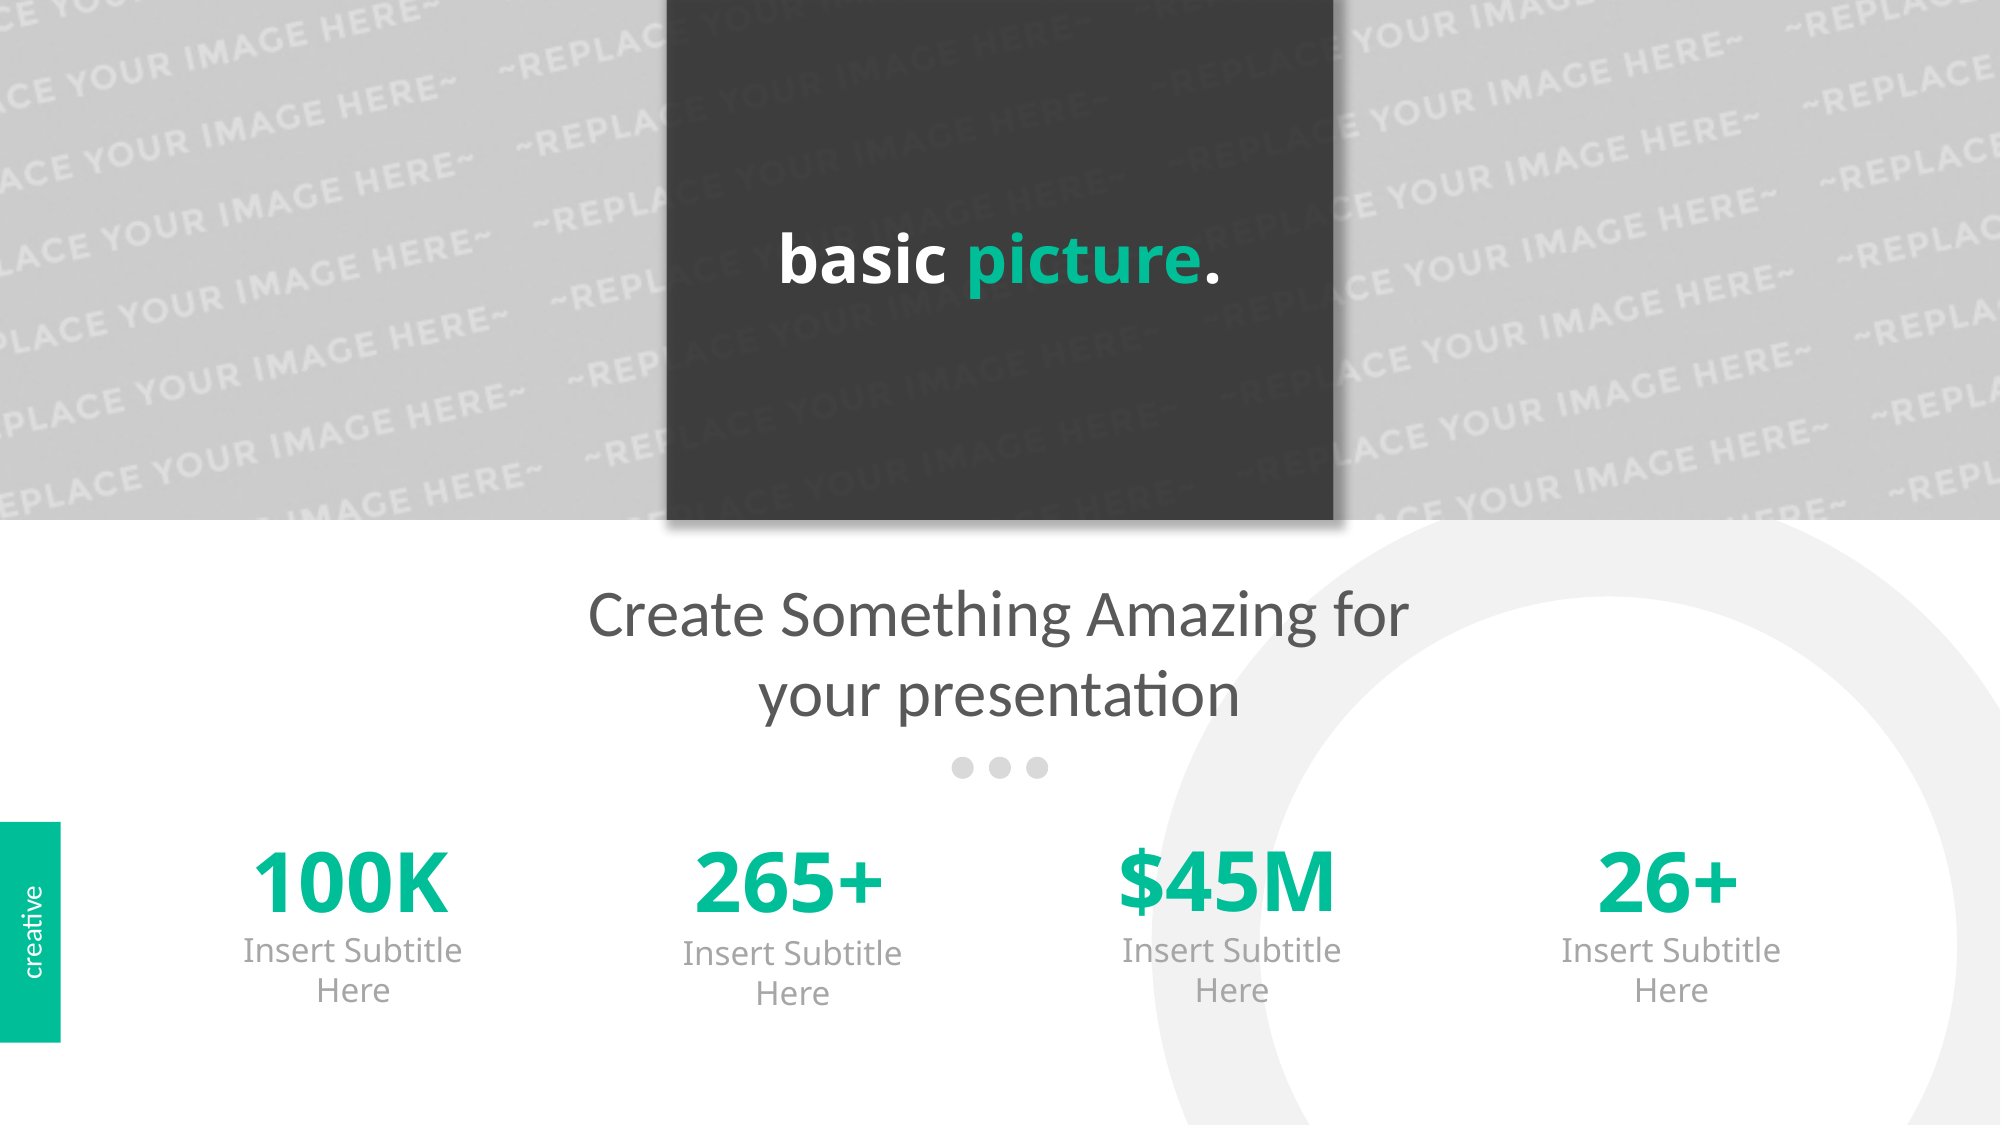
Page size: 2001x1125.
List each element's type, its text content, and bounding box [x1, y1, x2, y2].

text_box Create Something Amazing for your presentation [524, 562, 1475, 738]
text_box Insert Subtitle Here [198, 921, 509, 1016]
text_box Insert Subtitle Here [1077, 921, 1388, 1016]
picture [0, 0, 666, 520]
picture [1334, 0, 2000, 520]
text_box Insert Subtitle Here [637, 924, 948, 1020]
text_box basic picture. [762, 209, 1237, 305]
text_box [951, 756, 1049, 779]
text_box 26+ [1543, 821, 1794, 921]
text_box 265+ [664, 821, 915, 924]
text_box $45M [1088, 820, 1370, 921]
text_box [0, 821, 61, 1043]
text_box 100K [224, 821, 476, 921]
text_box Insert Subtitle Here [1516, 921, 1827, 1016]
text_box [666, 0, 1334, 521]
